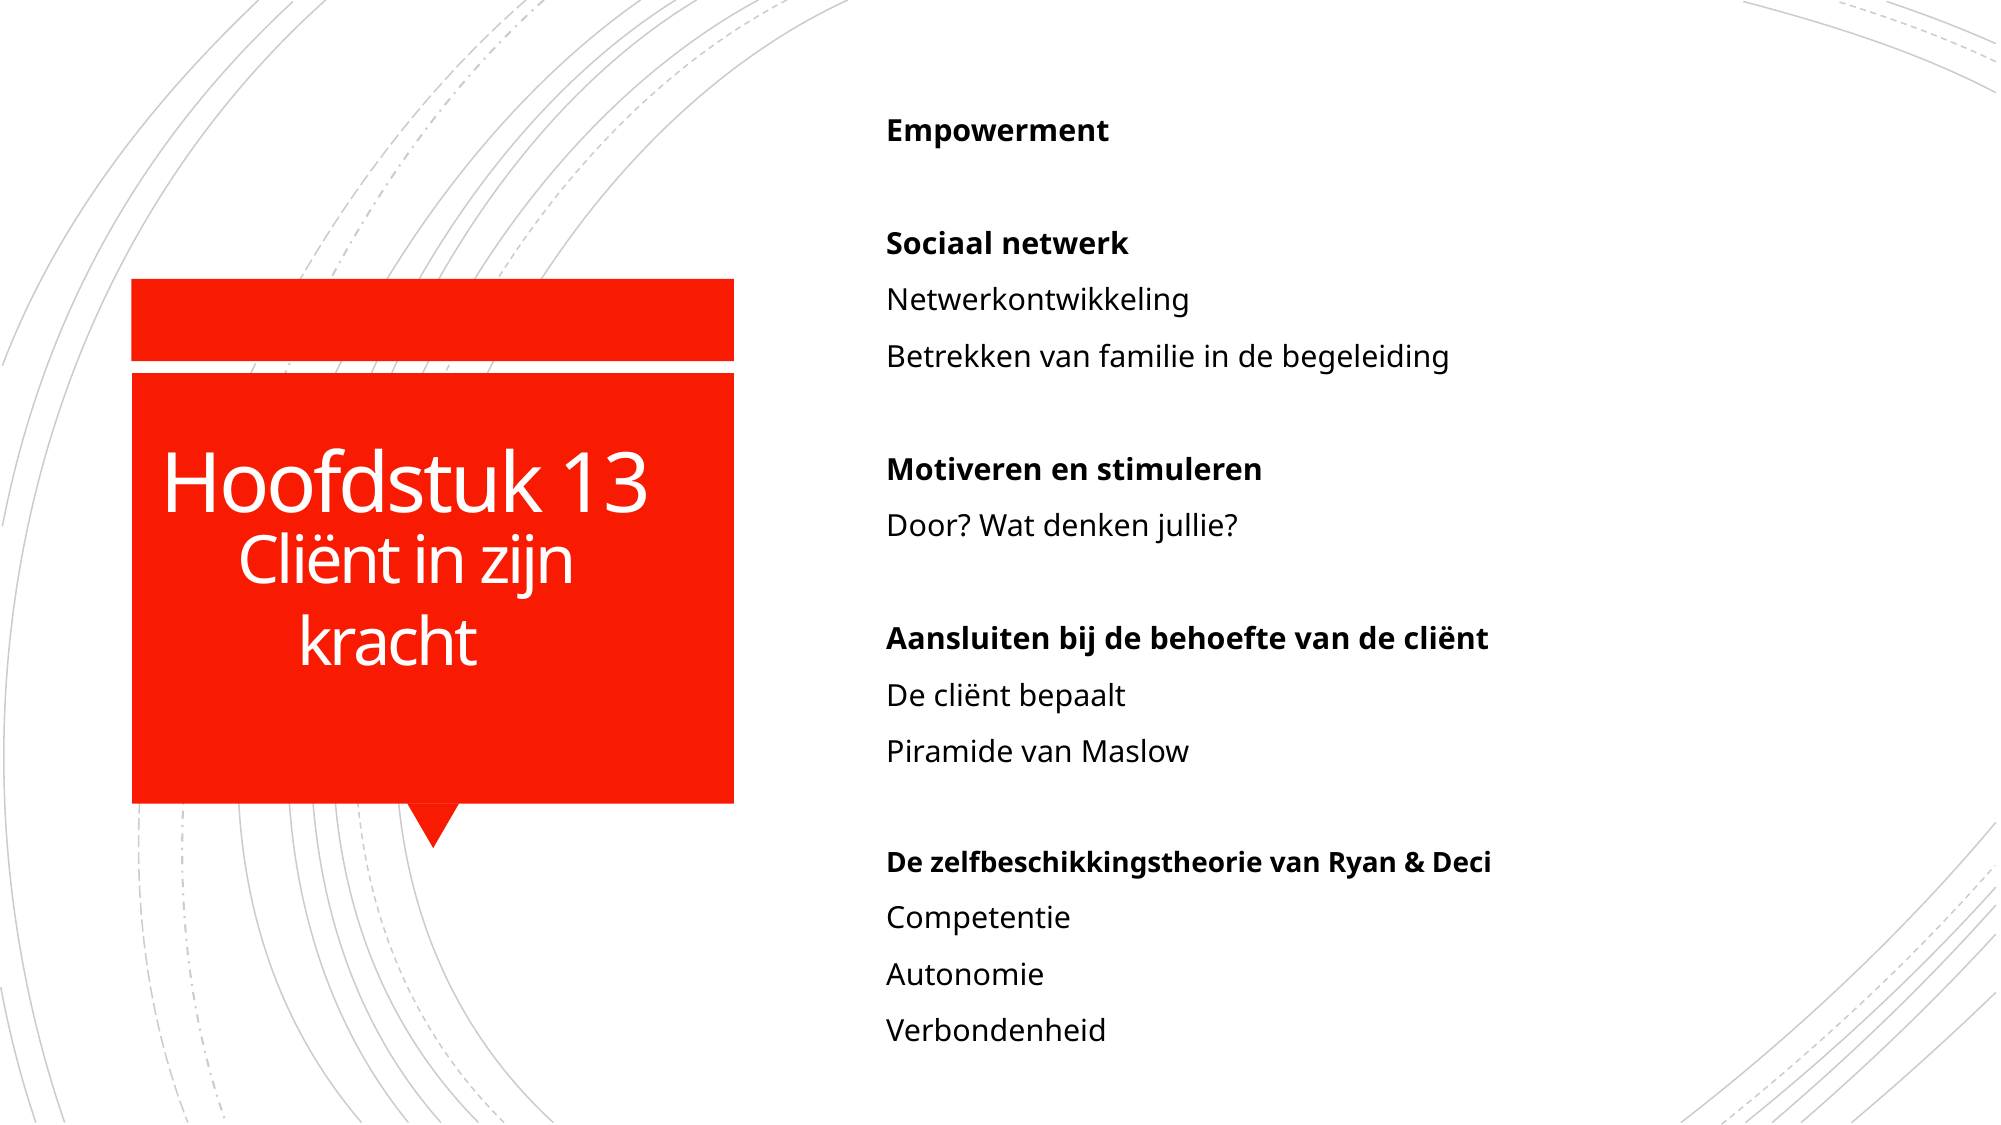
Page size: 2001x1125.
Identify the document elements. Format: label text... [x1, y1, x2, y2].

list Empowerment Sociaal netwerk Netwerkontwikkeling Betrekken van familie in de begeleiding Motiveren en stimuleren Door? Wat denken jullie? Aansluiten bij de behoefte van de cliënt De cliënt bepaalt Piramide van Maslow De zelfbeschikkingstheorie van Ryan & Deci Competentie Autonomie Verbondenheid [871, 95, 1895, 1068]
title Hoofdstuk 13 Cliënt in zijn kracht [105, 336, 707, 790]
